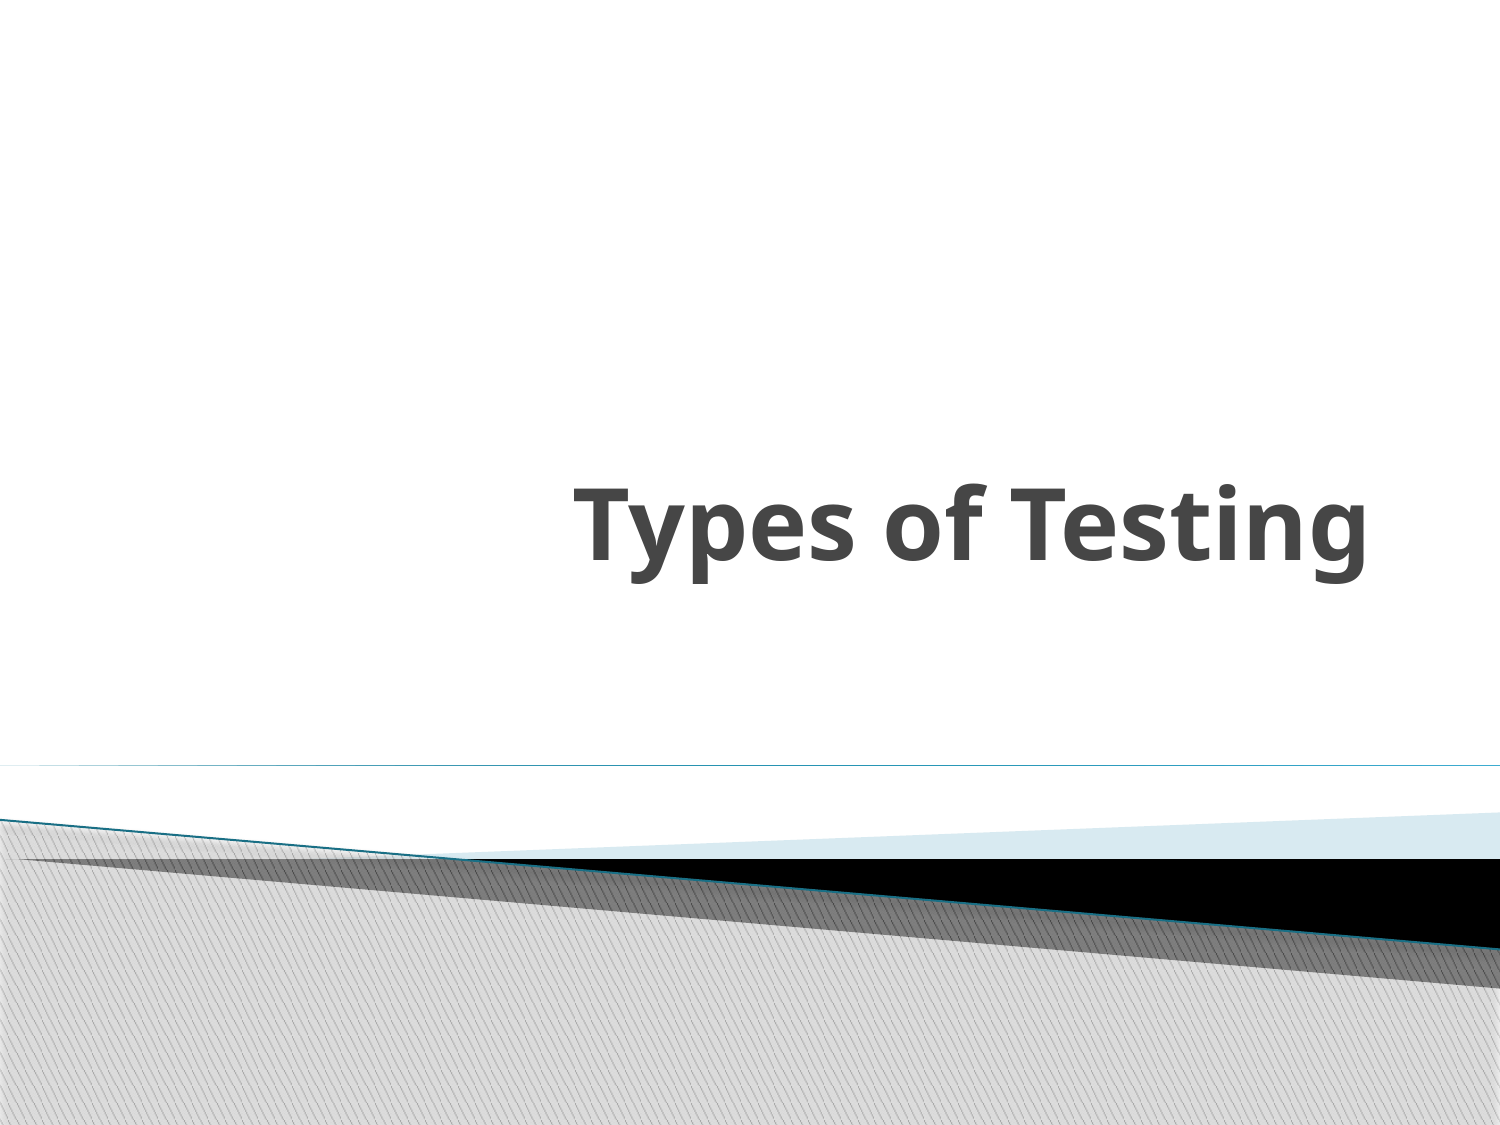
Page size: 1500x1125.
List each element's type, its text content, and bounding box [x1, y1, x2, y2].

picture [5, 859, 1500, 989]
title Types of Testing [112, 287, 1388, 588]
